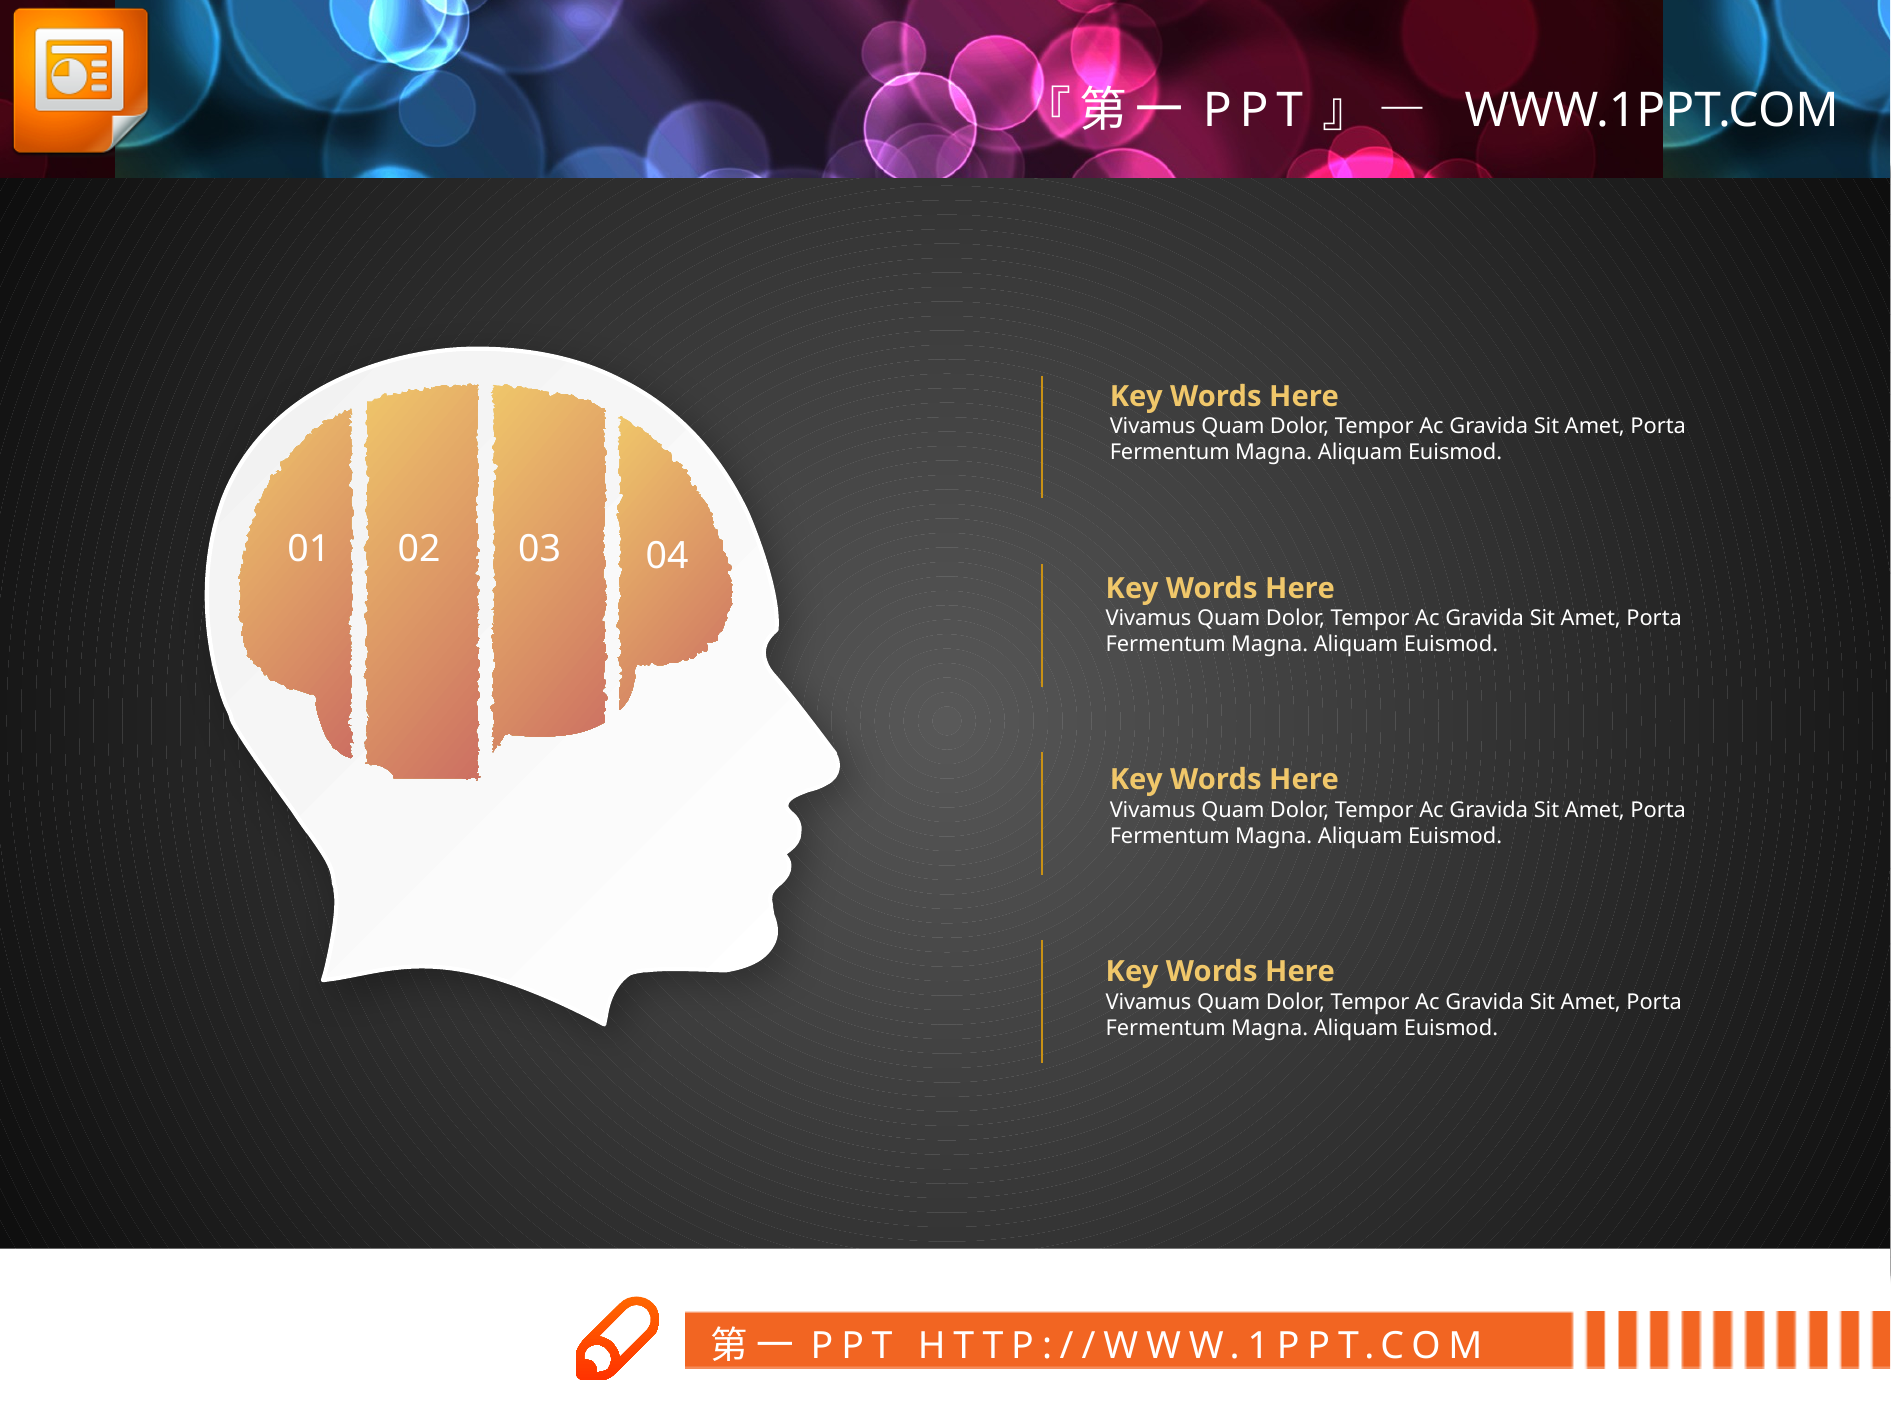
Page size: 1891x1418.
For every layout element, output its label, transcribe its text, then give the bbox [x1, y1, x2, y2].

picture [685, 1311, 1891, 1369]
text_box Key Words Here Vivamus Quam Dolor, Tempor Ac Gravida Sit Amet, Porta Fermentum Magna. Aliquam Euismod. [1090, 526, 1737, 664]
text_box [206, 348, 839, 1025]
text_box Key Words Here Vivamus Quam Dolor, Tempor Ac Gravida Sit Amet, Porta Fermentum Magna. Aliquam Euismod. [1094, 334, 1741, 472]
picture [0, 0, 1891, 178]
text_box Key Words Here Vivamus Quam Dolor, Tempor Ac Gravida Sit Amet, Porta Fermentum Magna. Aliquam Euismod. [1090, 910, 1737, 1048]
text_box Key Words Here Vivamus Quam Dolor, Tempor Ac Gravida Sit Amet, Porta Fermentum Magna. Aliquam Euismod. [1094, 718, 1741, 856]
